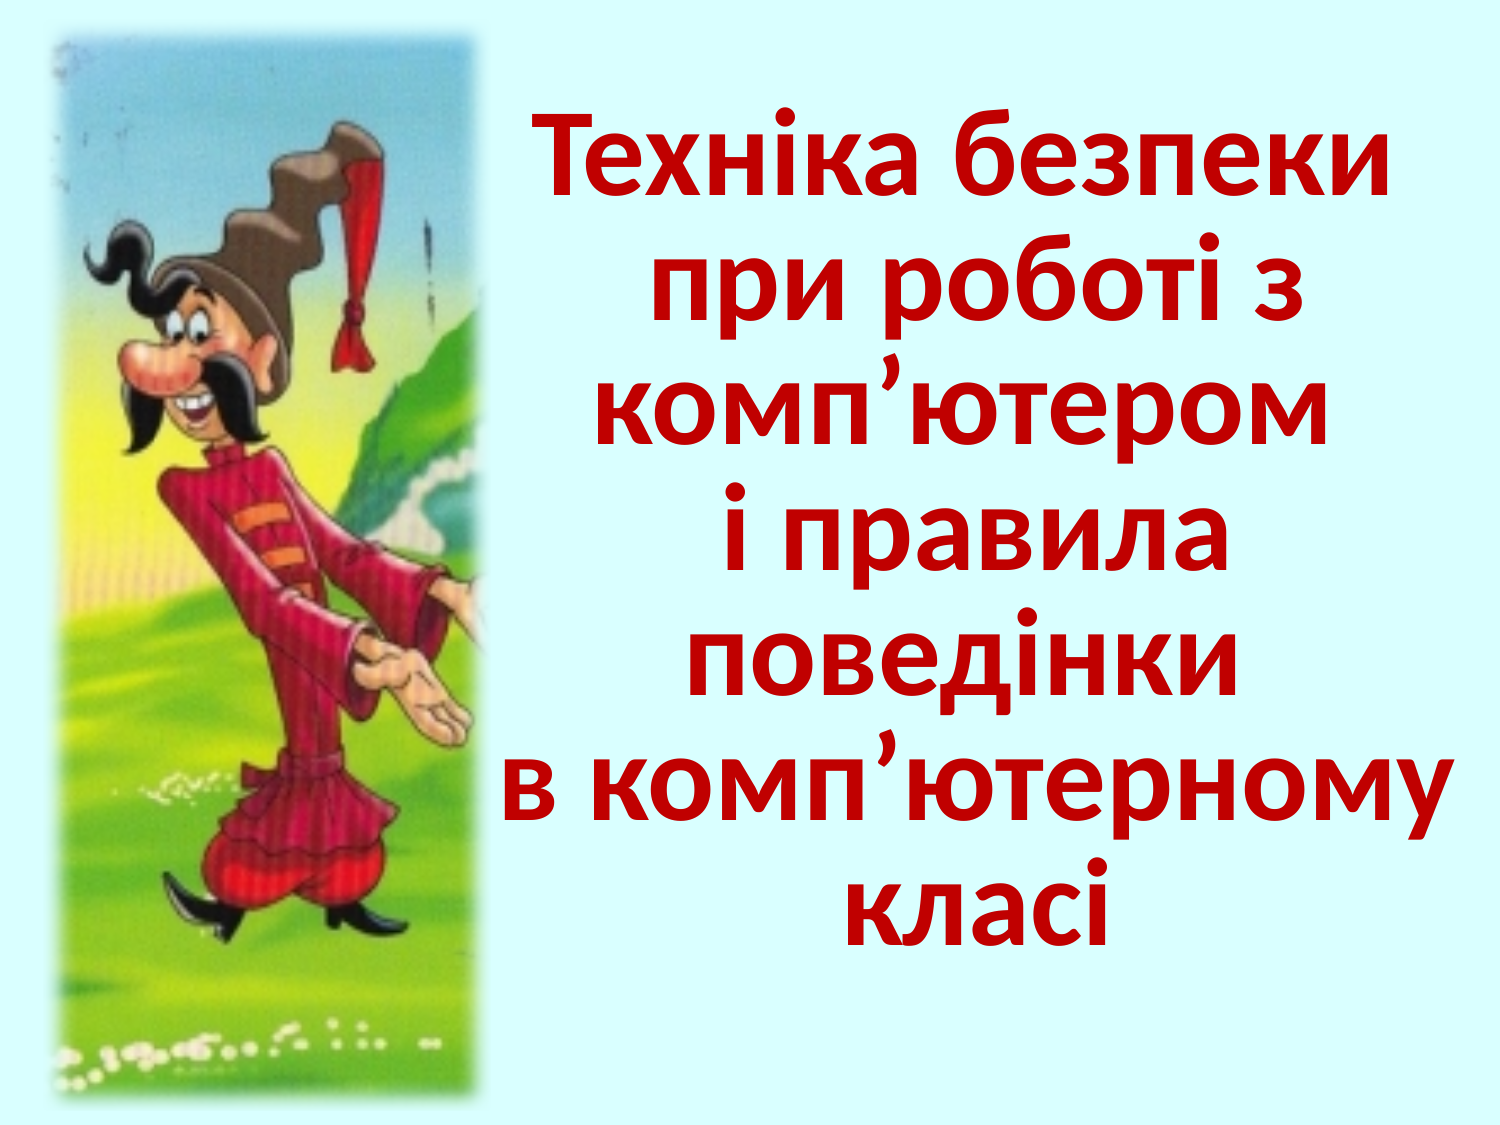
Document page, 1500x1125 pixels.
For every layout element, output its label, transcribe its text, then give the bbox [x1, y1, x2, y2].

picture [43, 18, 491, 1111]
title Техніка безпеки при роботі з комп’ютером і правила поведінки в комп’ютерному класі [495, 54, 1500, 1024]
